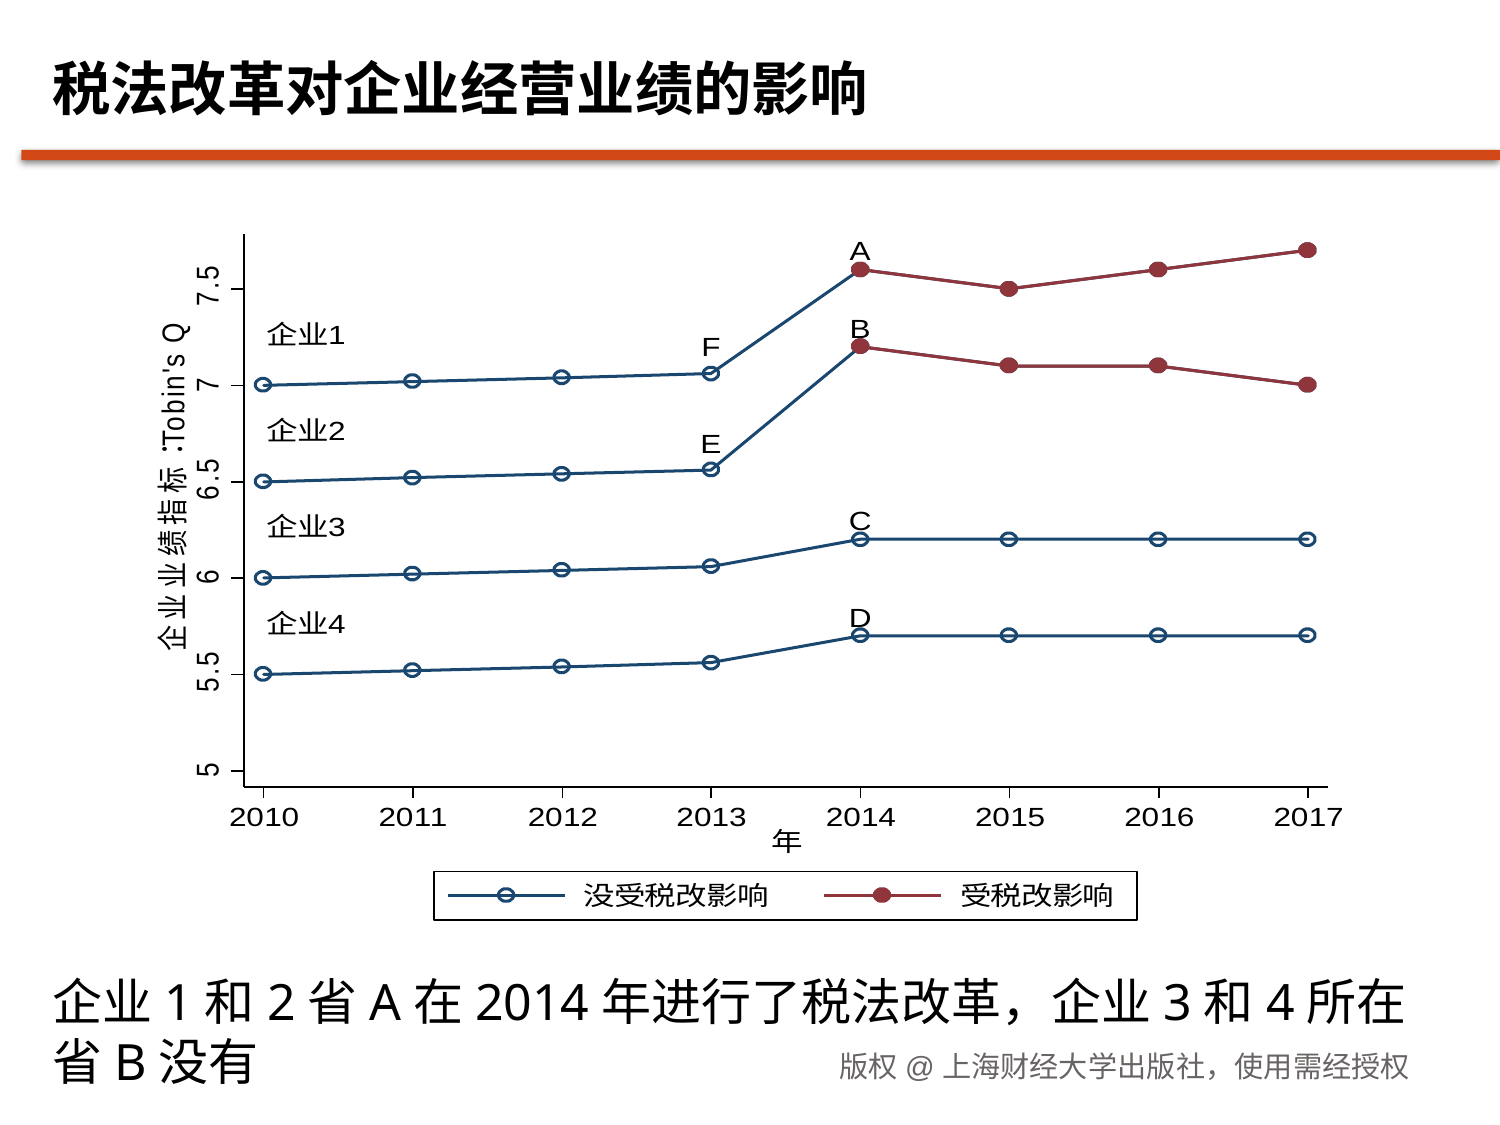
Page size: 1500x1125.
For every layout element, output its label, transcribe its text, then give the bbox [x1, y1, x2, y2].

footer 版权@上海财经大学出版社，使用需经授权 [825, 1028, 1475, 1104]
title 税法改革对企业经营业绩的影响 [37, 50, 1425, 138]
list 企业1和2省A在2014年进行了税法改革，企业3和4所在省B没有 [37, 962, 1438, 1088]
picture [112, 199, 1369, 963]
